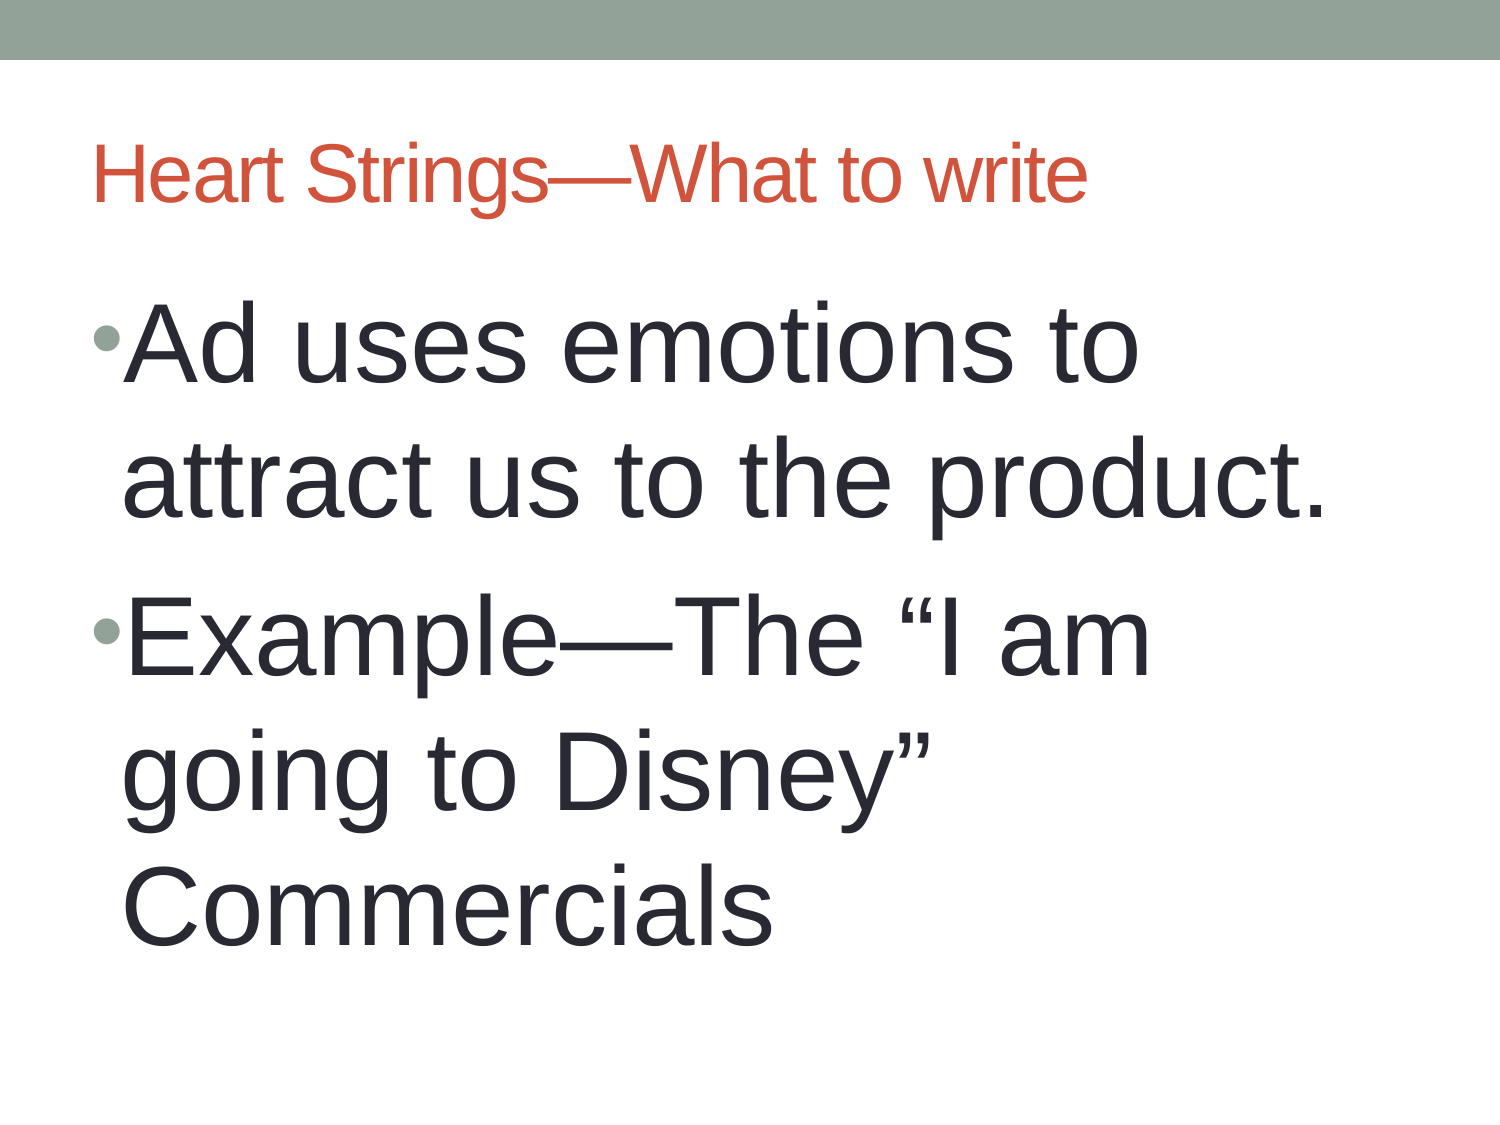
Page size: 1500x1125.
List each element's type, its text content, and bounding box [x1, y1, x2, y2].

list Ad uses emotions to attract us to the product. Example—The “I am going to Disney” Commercials [75, 262, 1425, 1063]
title Heart Strings—What to write [75, 87, 1425, 250]
